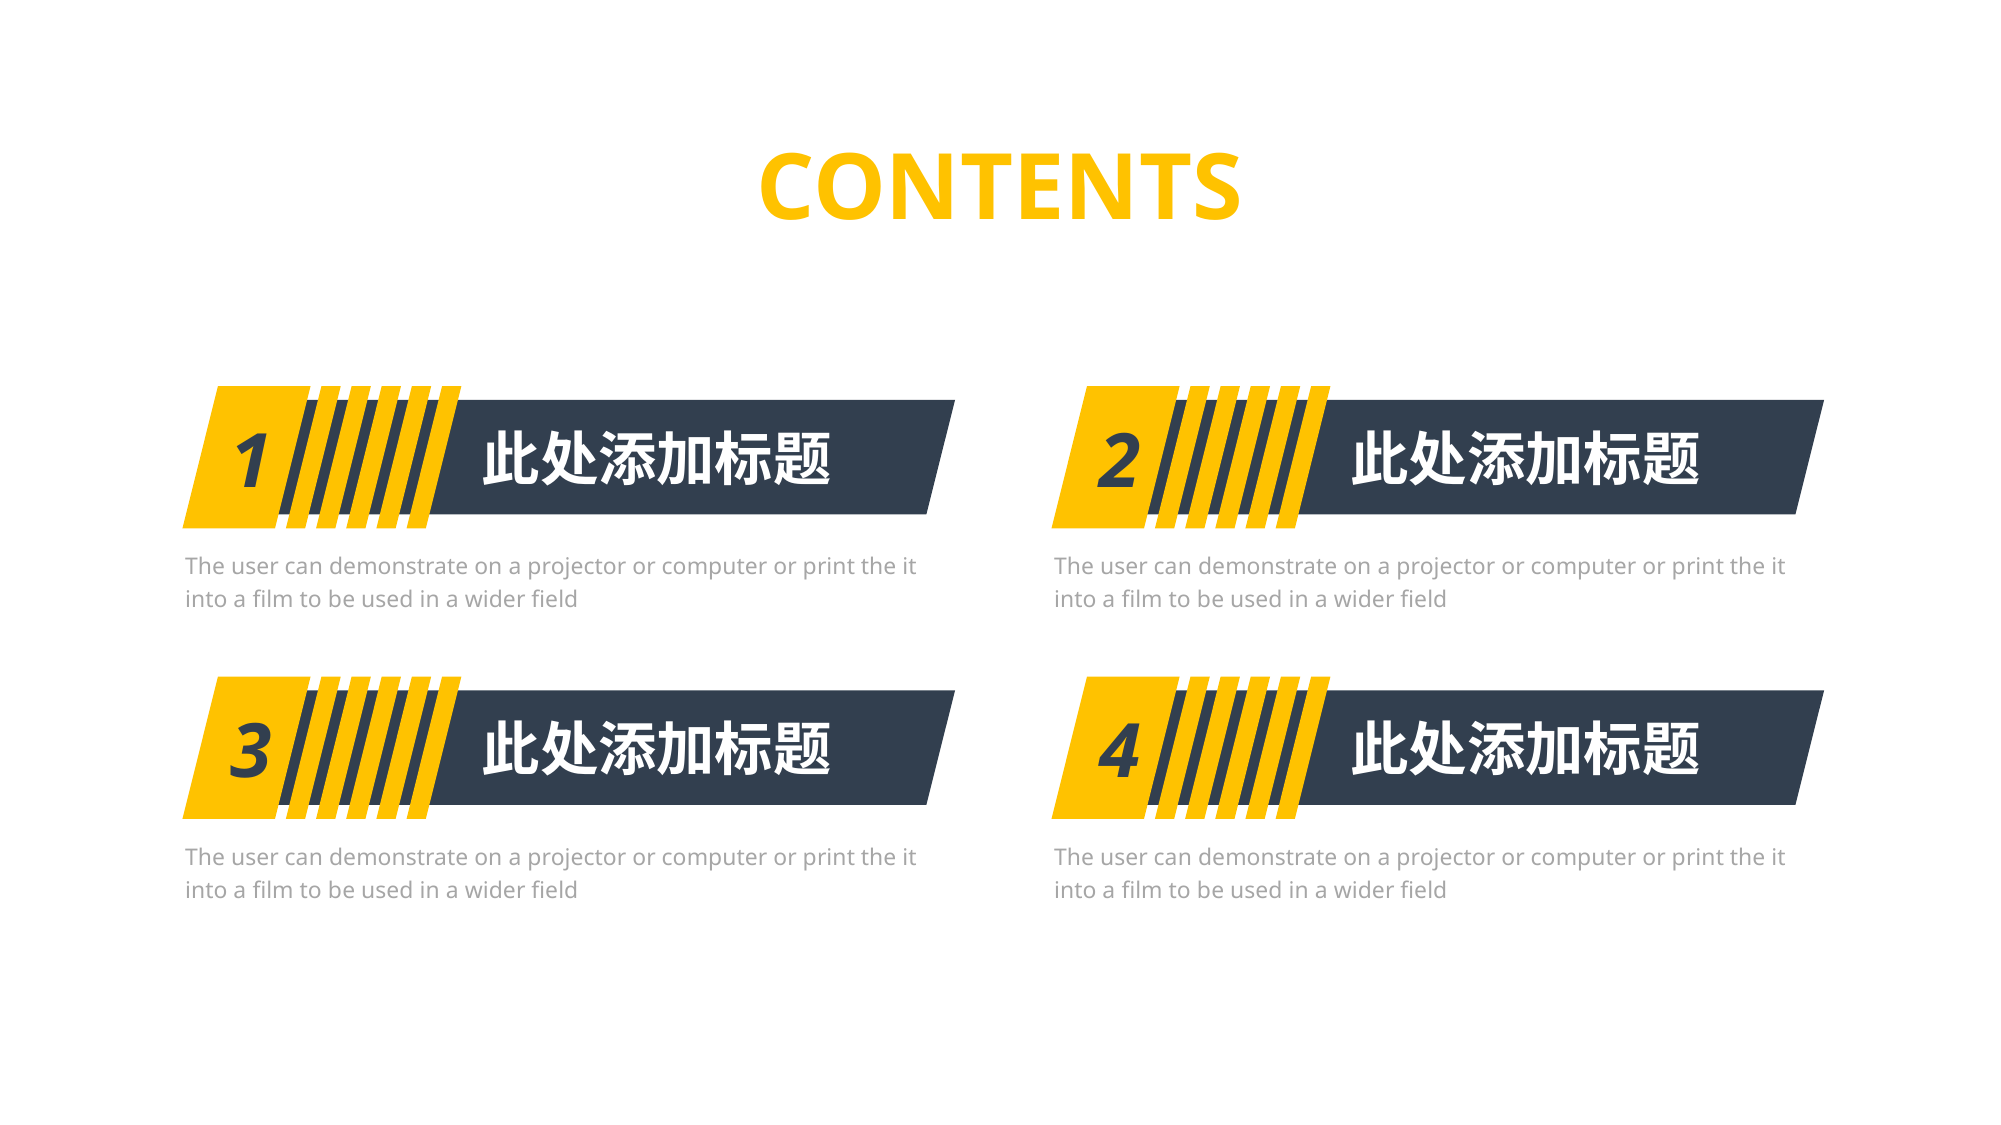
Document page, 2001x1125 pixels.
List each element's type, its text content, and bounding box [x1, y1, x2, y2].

text_box CONTENTS [450, 98, 1550, 245]
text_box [1039, 676, 1825, 909]
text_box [1039, 386, 1825, 618]
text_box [170, 386, 955, 618]
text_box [170, 676, 955, 909]
